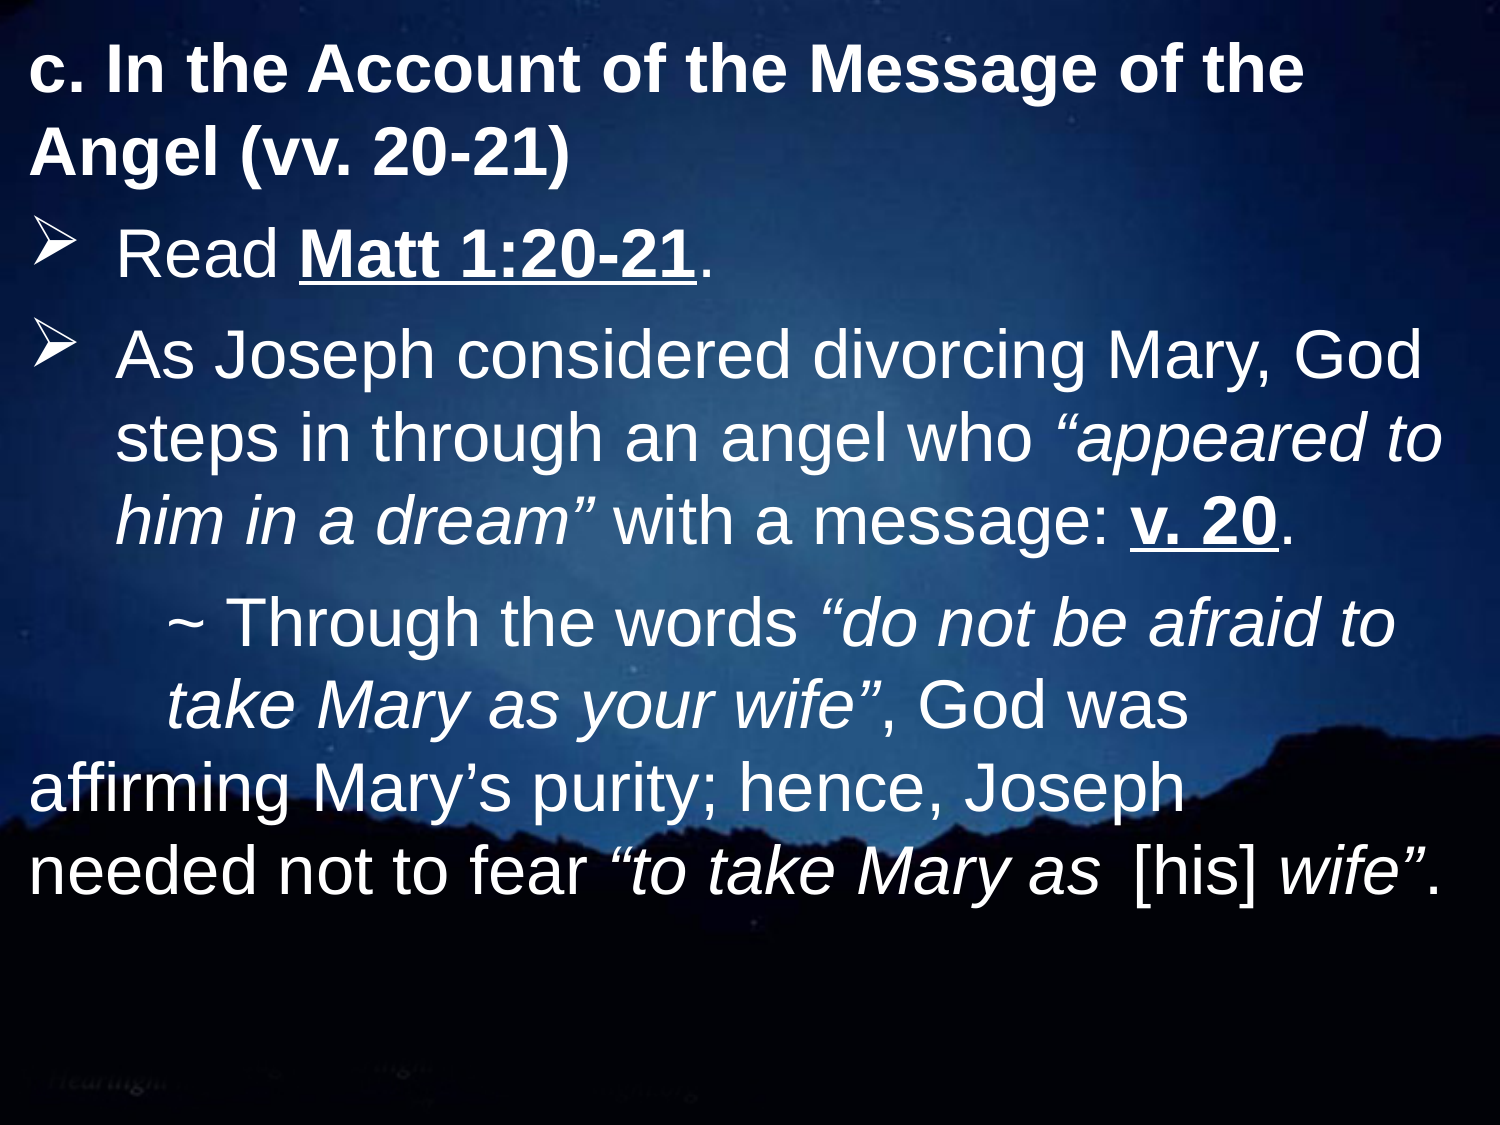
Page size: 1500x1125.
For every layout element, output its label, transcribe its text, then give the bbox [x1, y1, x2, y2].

subtitle c. In the Account of the Message of the Angel (vv. 20-21) Read Matt 1:20-21. As Joseph considered divorcing Mary, God steps in through an angel who “appeared to him in a dream” with a message: v. 20. ~ Through the words “do not be afraid to take Mary as your wife”, God was affirming Mary’s purity; hence, Joseph needed not to fear “to take Mary as [his] wife”. [13, 16, 1484, 1108]
picture [0, 0, 1500, 1125]
